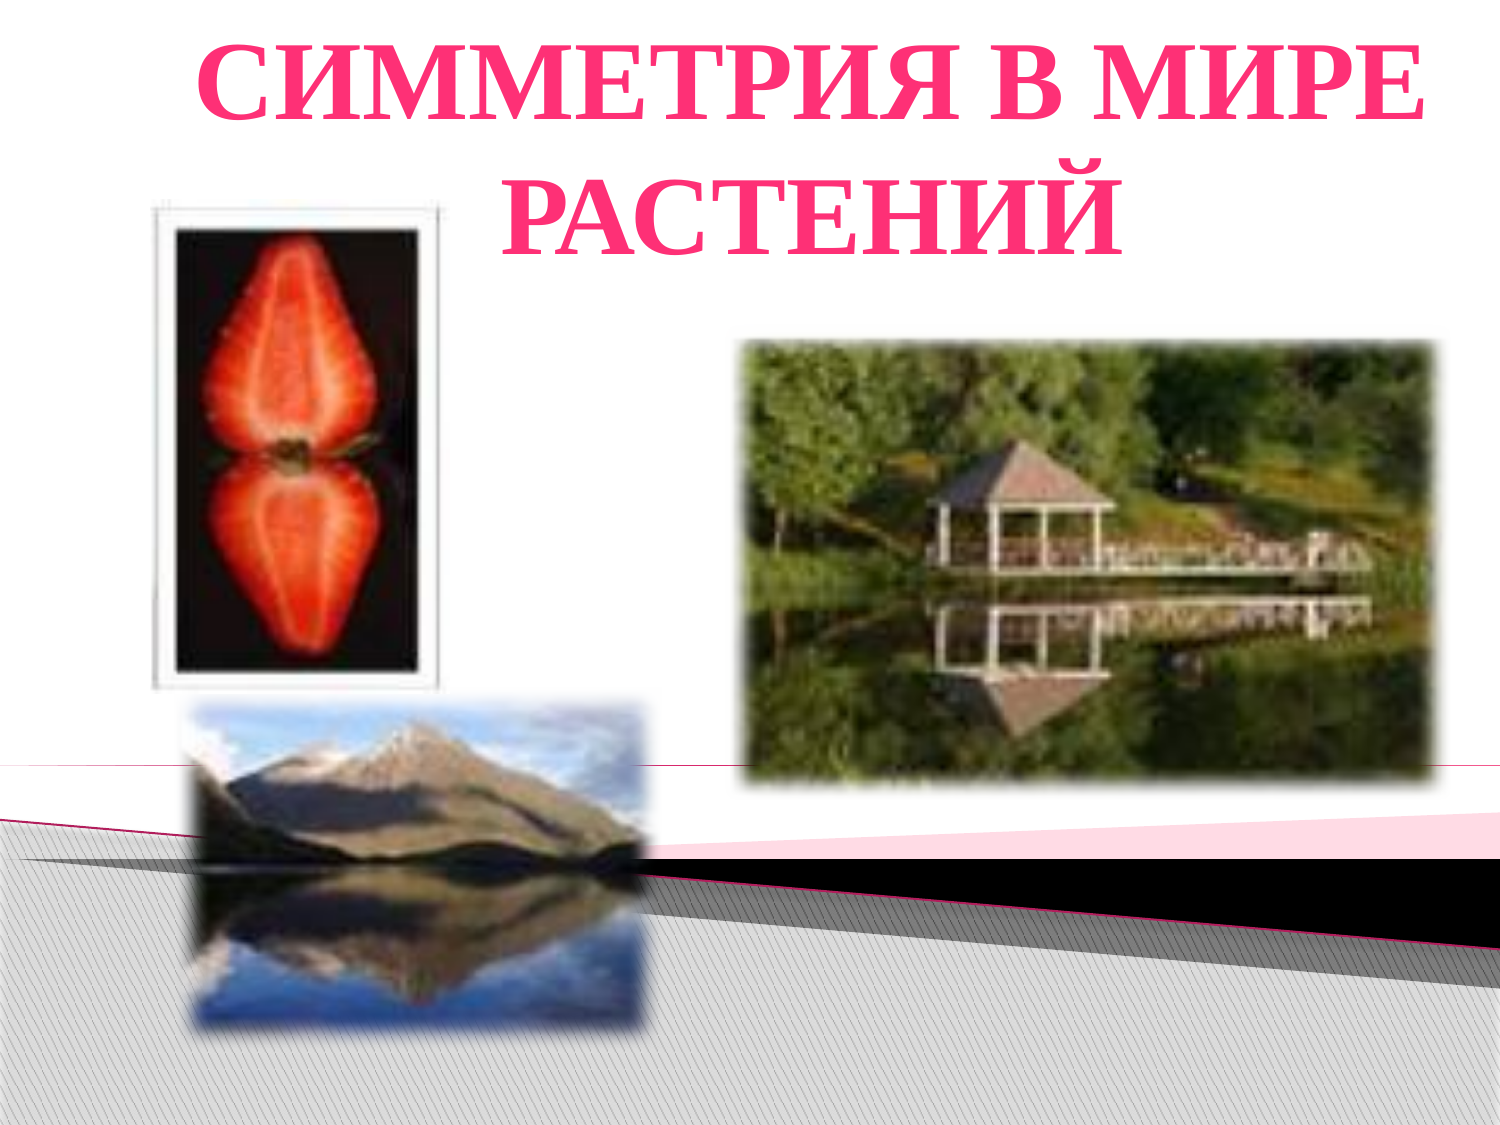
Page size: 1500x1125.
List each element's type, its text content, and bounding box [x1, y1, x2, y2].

picture [5, 199, 1500, 1051]
text_box Симметрия в мире растений [162, 0, 1463, 285]
picture [724, 324, 1451, 801]
